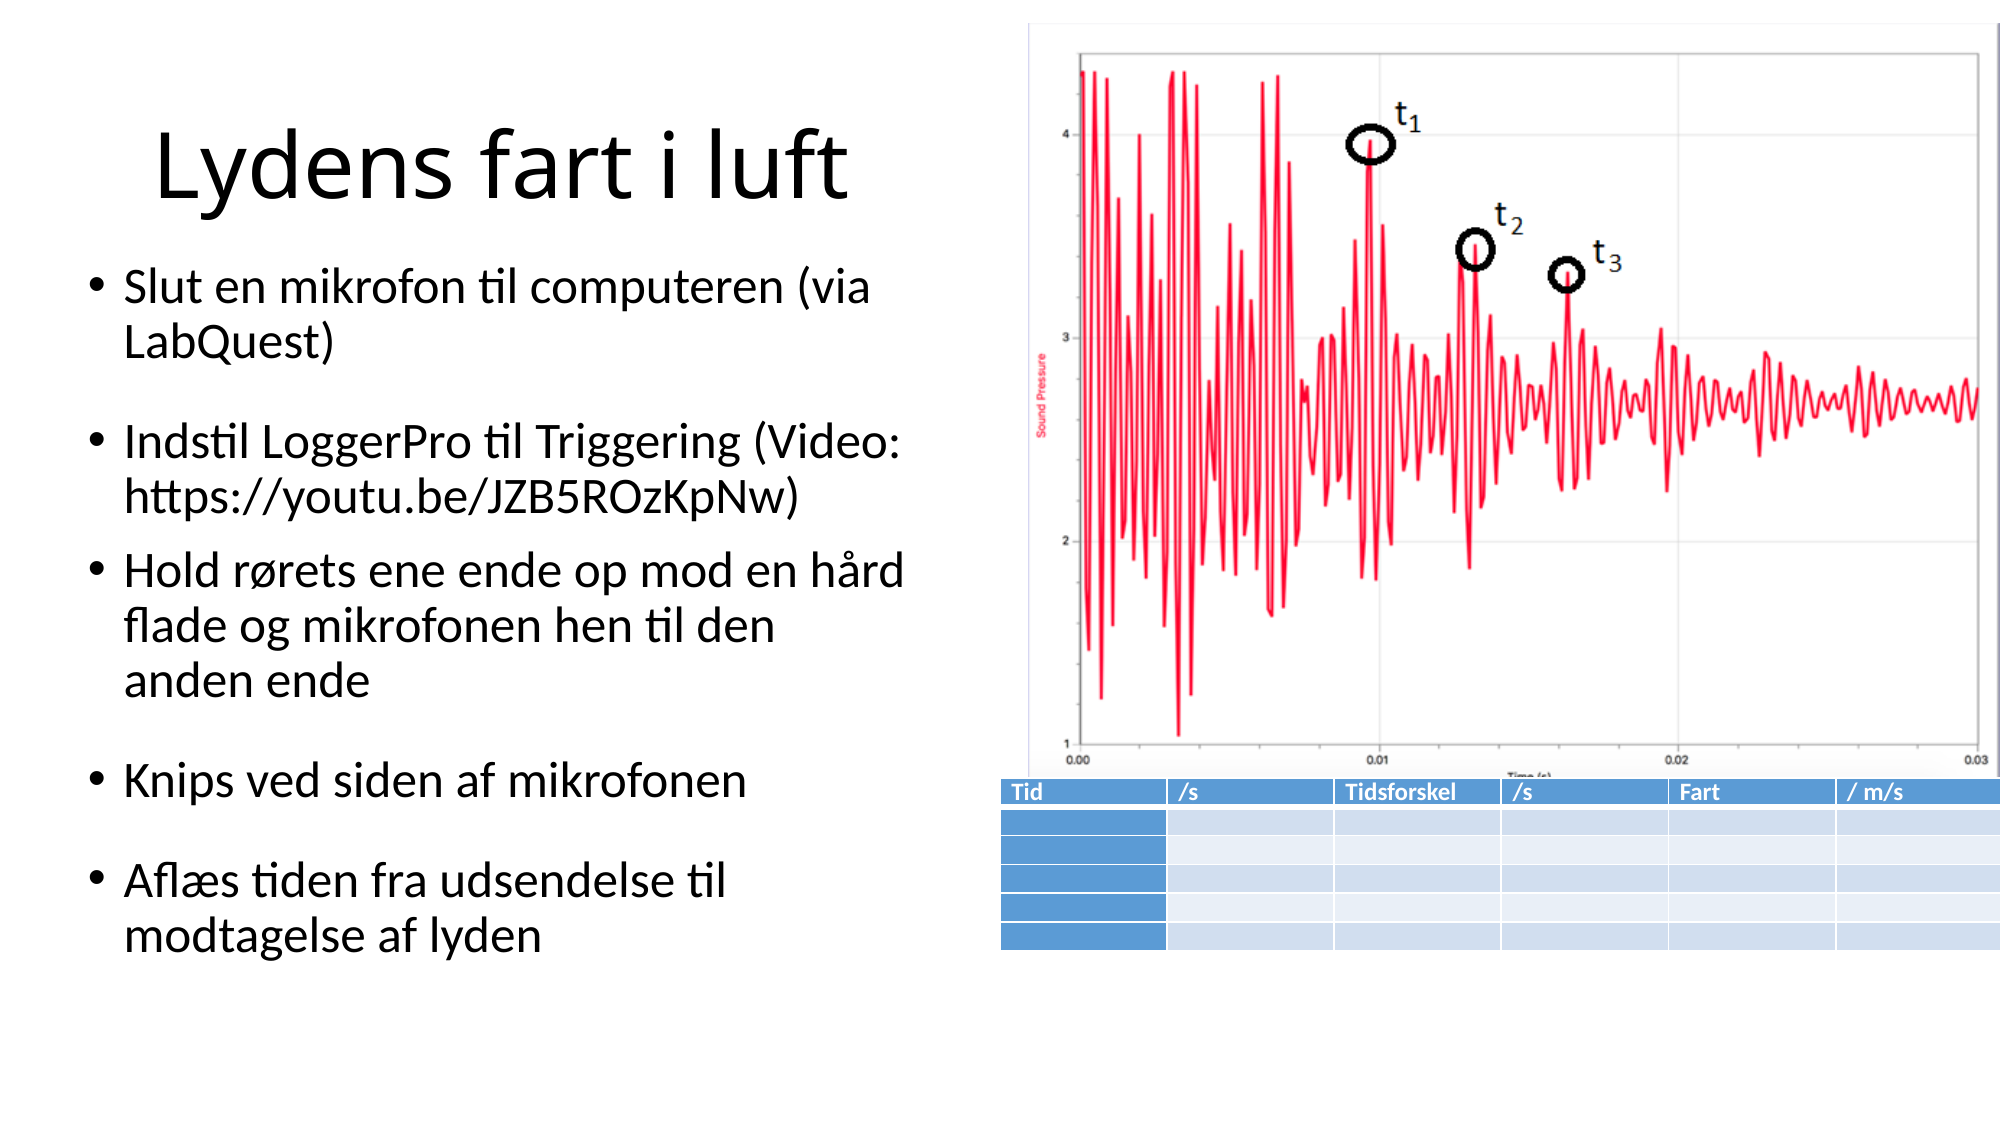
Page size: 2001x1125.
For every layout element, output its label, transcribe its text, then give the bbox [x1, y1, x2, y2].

title Lydens fart i luft [137, 59, 1028, 278]
picture [1028, 23, 2000, 789]
list Slut en mikrofon til computeren (via LabQuest) Indstil LoggerPro til Triggering (Video: https://youtu.be/JZB5ROzKpNw) Hold rørets ene ende op mod en hård flade og mikrofonen hen til den anden ende Knips ved siden af mikrofonen Aflæs tiden fra udsendelse til modtagelse af lyden [72, 251, 923, 1025]
